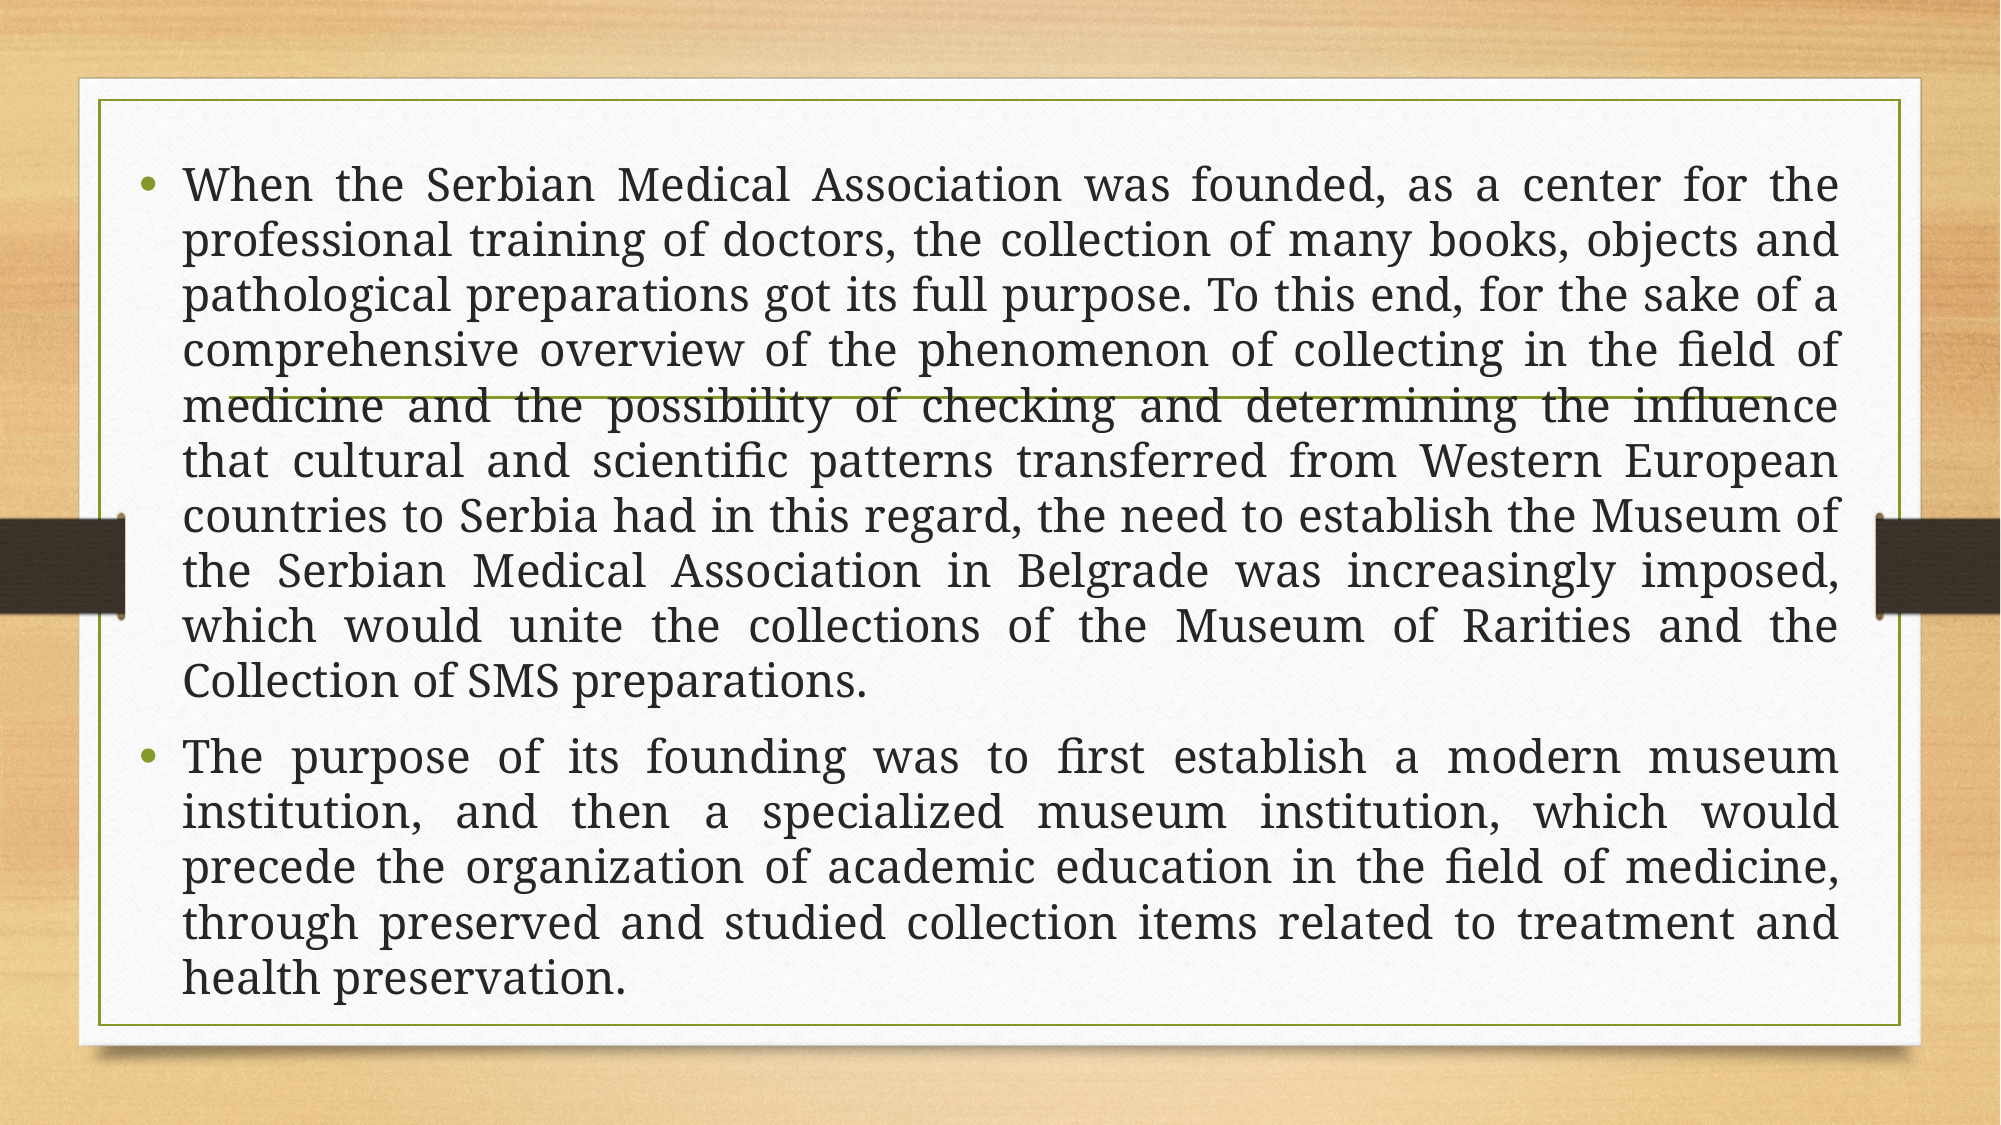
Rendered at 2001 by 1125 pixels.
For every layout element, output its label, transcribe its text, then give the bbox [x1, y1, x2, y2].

list When the Serbian Medical Association was founded, as a center for the professional training of doctors, the collection of many books, objects and pathological preparations got its full purpose. To this end, for the sake of a comprehensive overview of the phenomenon of collecting in the field of medicine and the possibility of checking and determining the influence that cultural and scientific patterns transferred from Western European countries to Serbia had in this regard, the need to establish the Museum of the Serbian Medical Association in Belgrade was increasingly imposed, which would unite the collections of the Museum of Rarities and the Collection of SMS preparations. The purpose of its founding was to first establish a modern museum institution, and then a specialized museum institution, which would precede the organization of academic education in the field of medicine, through preserved and studied collection items related to treatment and health preservation. [124, 147, 1856, 1012]
picture [0, 0, 2001, 1125]
